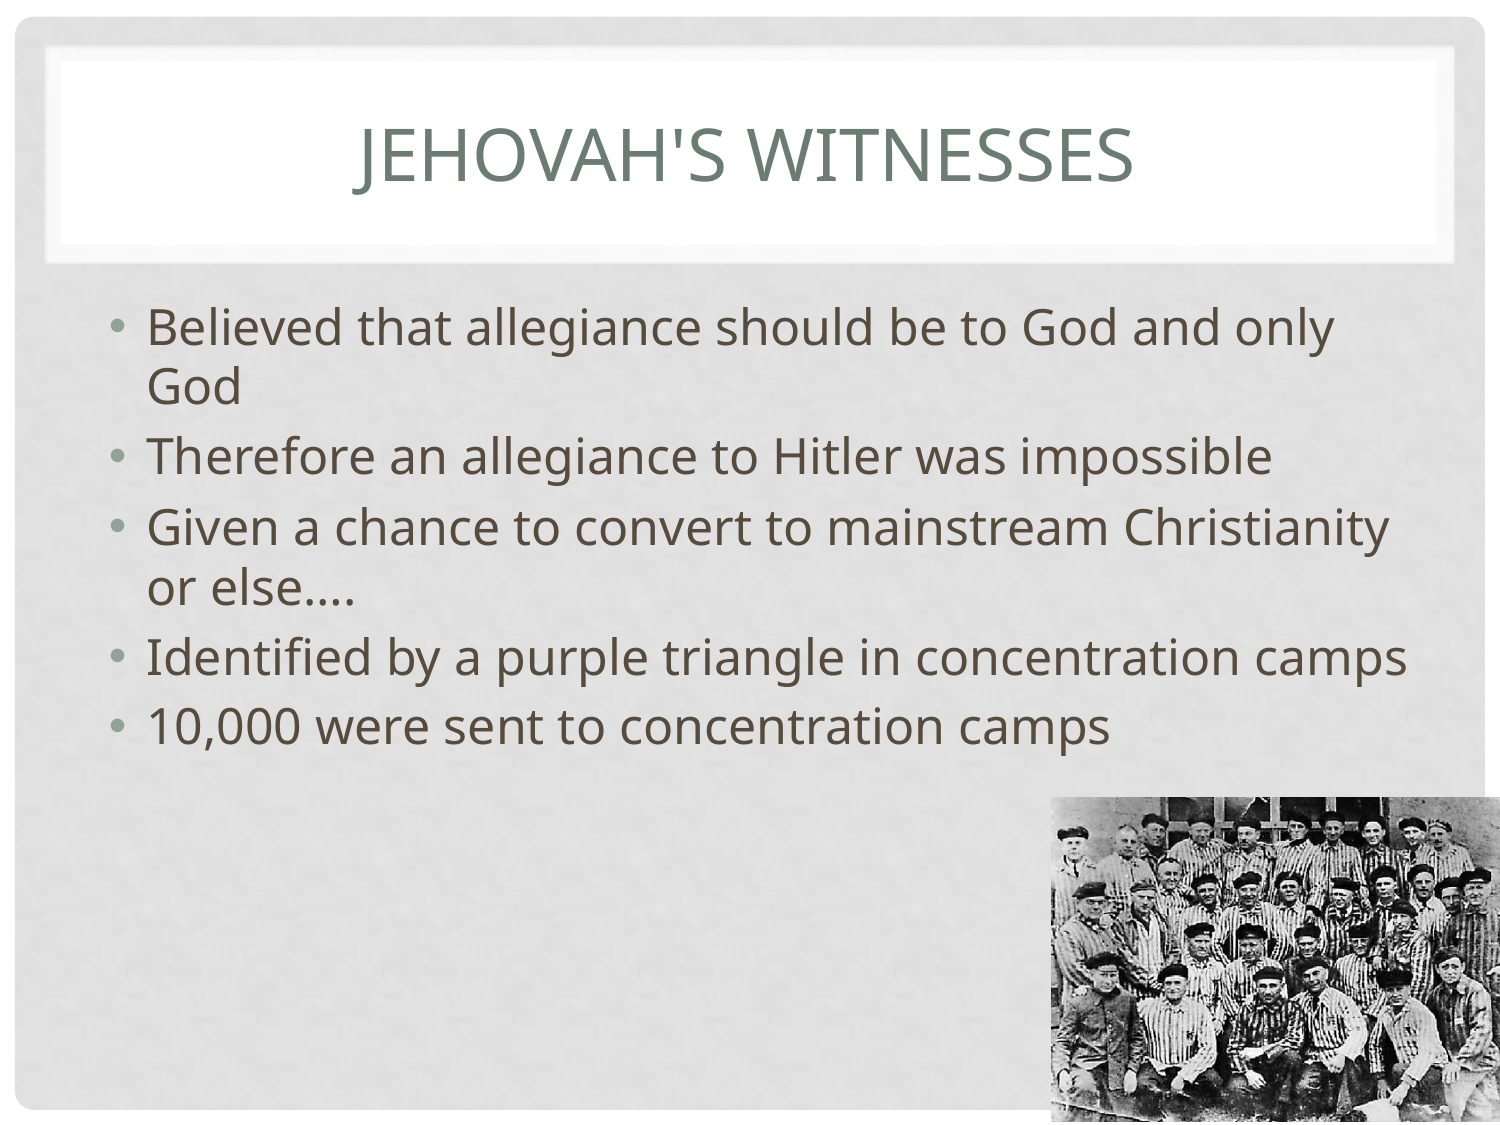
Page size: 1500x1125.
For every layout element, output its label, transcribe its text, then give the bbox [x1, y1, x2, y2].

list Believed that allegiance should be to God and only God Therefore an allegiance to Hitler was impossible Given a chance to convert to mainstream Christianity or else…. Identified by a purple triangle in concentration camps 10,000 were sent to concentration camps [75, 287, 1425, 1005]
title Jehovah's Witnesses [69, 66, 1425, 238]
picture [1051, 797, 1500, 1123]
